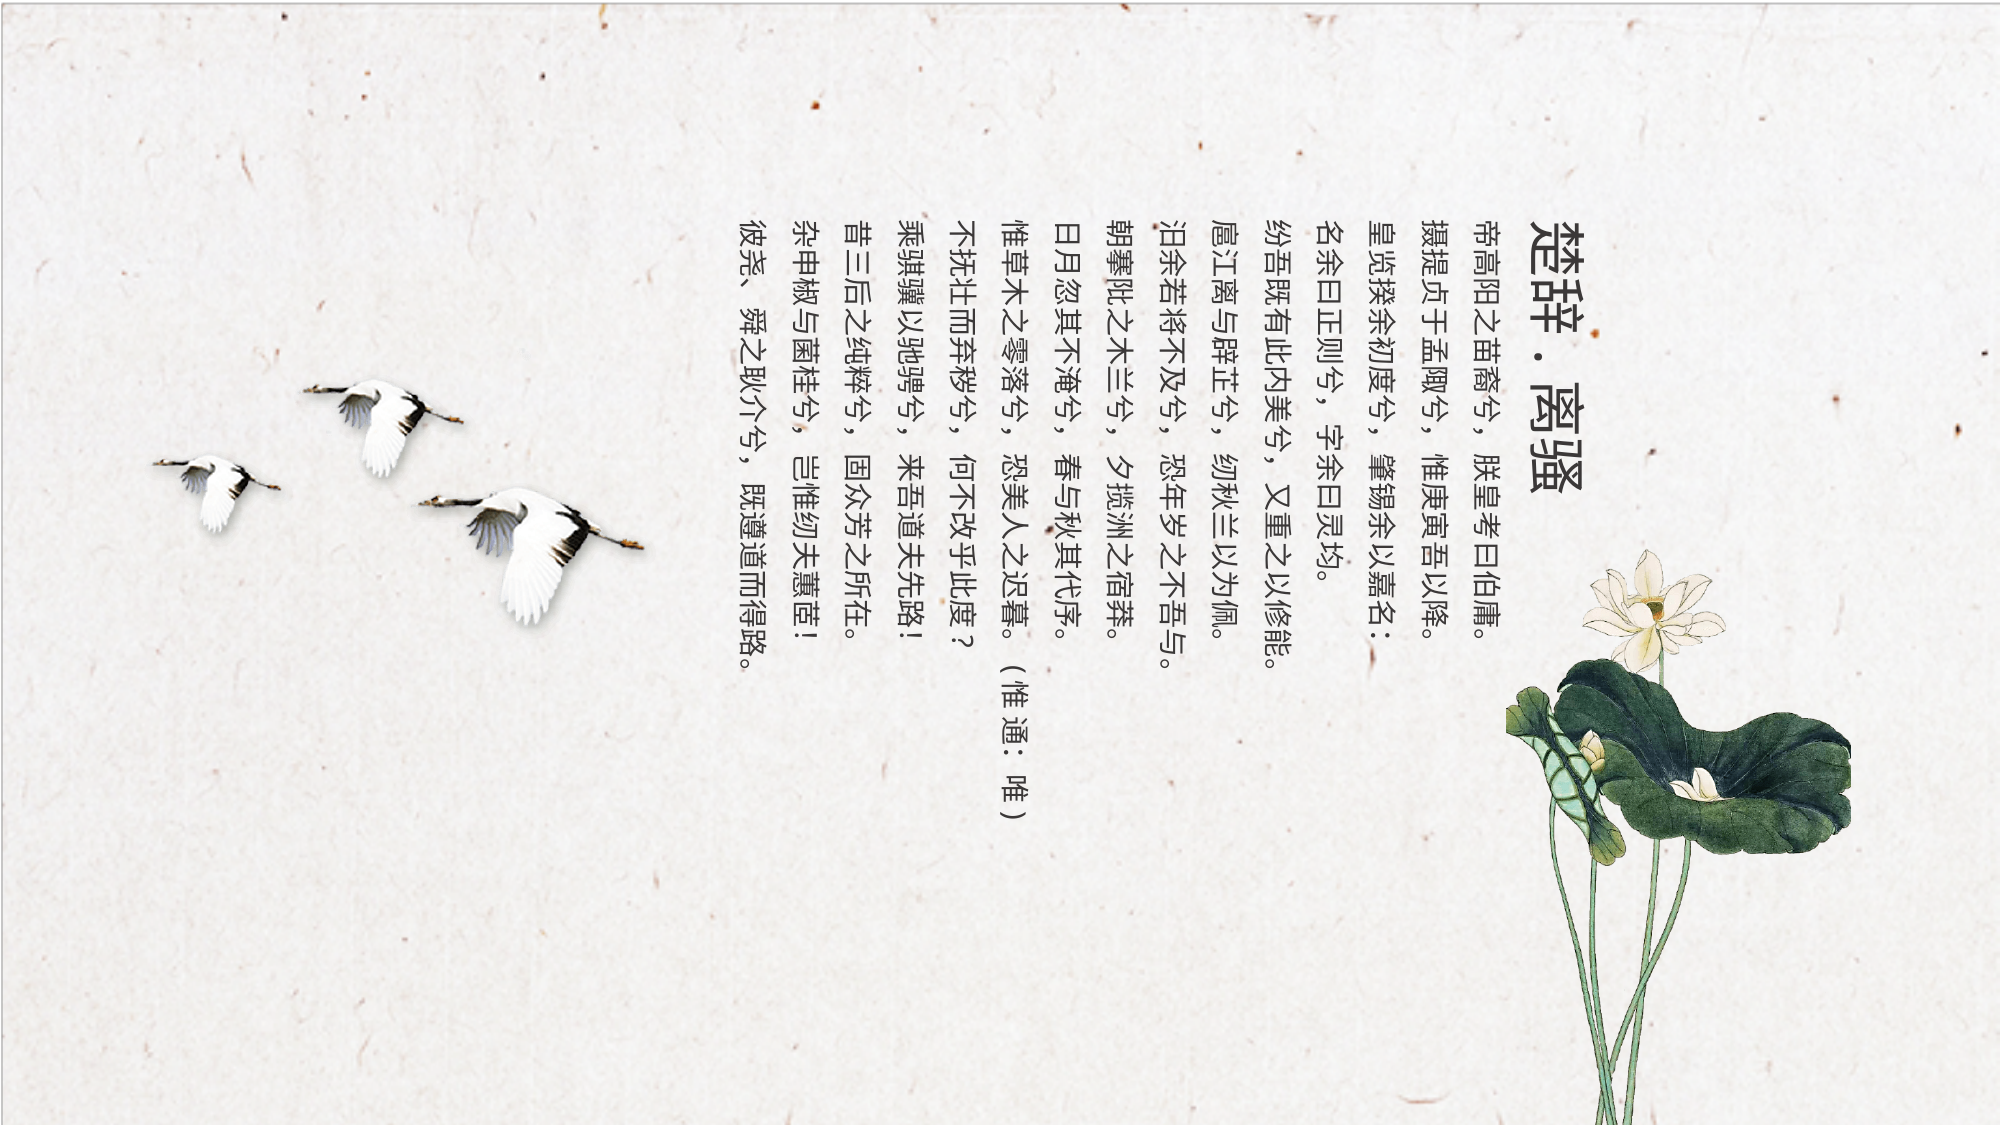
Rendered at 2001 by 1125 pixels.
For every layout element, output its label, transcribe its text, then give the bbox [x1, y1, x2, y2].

text_box 楚辞.离骚 帝高阳之苗裔兮，朕皇考曰伯庸。 摄提贞于孟陬兮，惟庚寅吾以降。 皇览揆余初度兮，肇锡余以嘉名： 名余曰正则兮，字余曰灵均。 纷吾既有此内美兮，又重之以修能。 扈江离与辟芷兮，纫秋兰以为佩。 汨余若将不及兮，恐年岁之不吾与。 朝搴阰之木兰兮，夕揽洲之宿莽。 日月忽其不淹兮，春与秋其代序。 惟草木之零落兮，恐美人之迟暮。(惟 通：唯) 不抚壮而弃秽兮，何不改乎此度? 乘骐骥以驰骋兮，来吾道夫先路！ 昔三后之纯粹兮，固众芳之所在。 杂申椒与菌桂兮，岂惟纫夫蕙茝！ 彼尧、舜之耿介兮，既遵道而得路。 [704, 204, 1636, 1015]
picture [0, 0, 2000, 1125]
